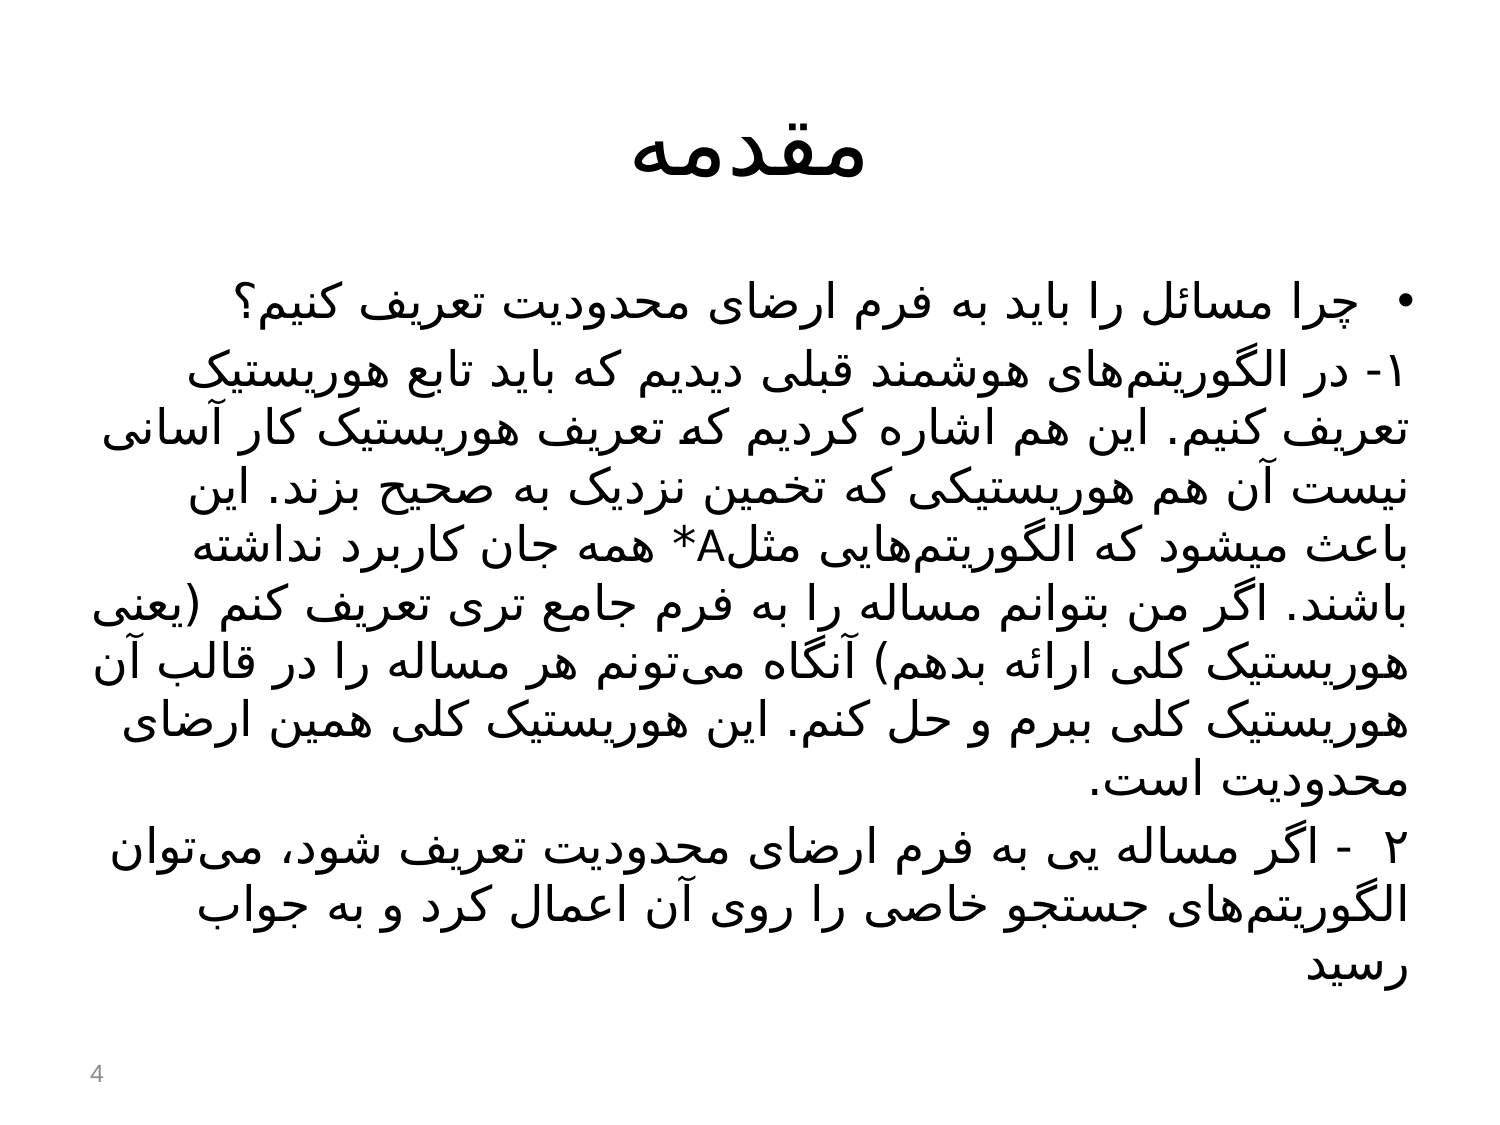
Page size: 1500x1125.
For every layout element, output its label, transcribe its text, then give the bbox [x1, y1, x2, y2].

slide_number 4 [75, 1042, 425, 1103]
list چرا مسائل را باید به فرم ارضای محدودیت تعریف کنیم؟ ۱- در الگوریتم‌های هوشمند قبلی‌ دیدیم که باید تابع هوریستیک تعریف کنیم. این هم اشاره کردیم که تعریف هوریستیک کار آسانی نیست آن هم هوریستیکی که تخمین نزدیک به صحیح بزند. این باعث میشود که الگوریتم‌هایی‌ مثلA* همه جان کاربرد نداشته باشند. اگر من بتوانم مساله را به فرم جامع تری تعریف کنم (یعنی‌ هوریستیک کلی‌ ارائه بدهم) آنگاه می‌تونم هر مساله را در قالب آن هوریستیک کلی‌ ببرم و حل کنم. این هوریستیک کلی‌ همین ارضای محدودیت است. ۲ - اگر مساله یی‌‌‌ به فرم ارضای محدودیت تعریف شود، می‌توان الگوریتم‌های جستجو خاصی‌ را روی آن اعمال کرد و به جواب رسید [75, 262, 1425, 1005]
title مقدمه [75, 45, 1425, 233]
